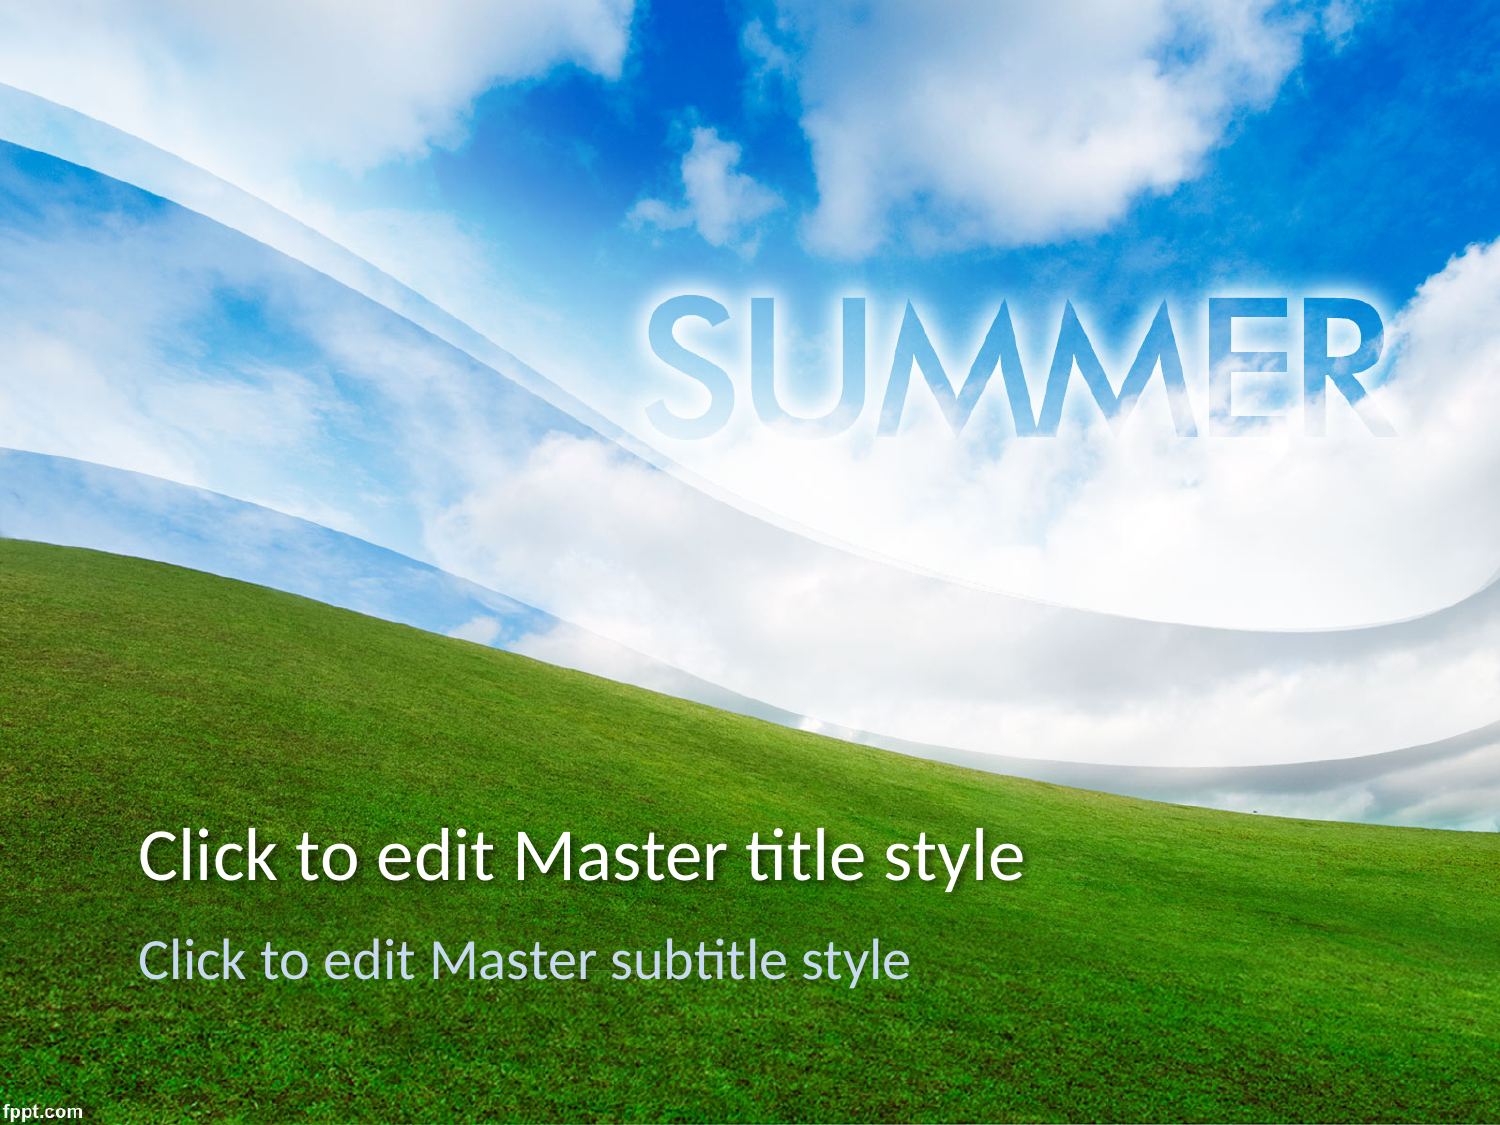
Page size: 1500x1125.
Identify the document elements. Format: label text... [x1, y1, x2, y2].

title Click to edit Master title style [123, 787, 1427, 913]
subtitle Click to edit Master subtitle style [123, 913, 1427, 1039]
picture [0, 0, 1500, 1125]
